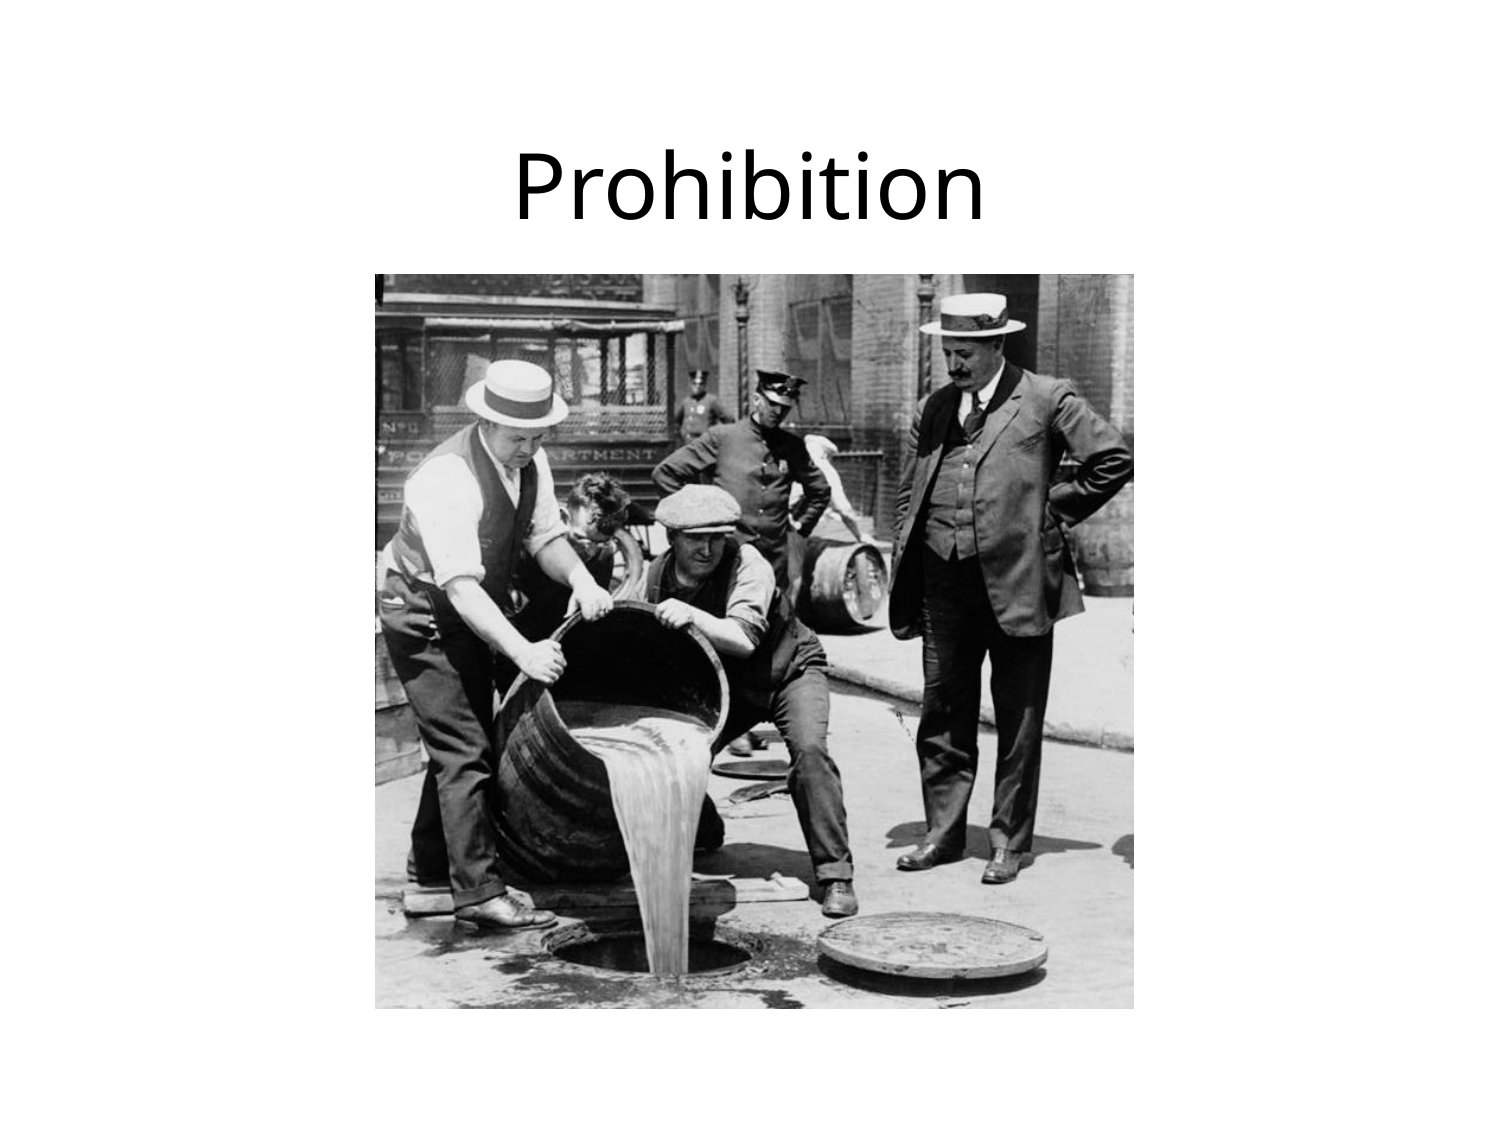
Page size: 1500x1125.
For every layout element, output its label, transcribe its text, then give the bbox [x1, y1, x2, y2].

title Prohibition [112, 62, 1388, 304]
picture [374, 274, 1134, 1009]
